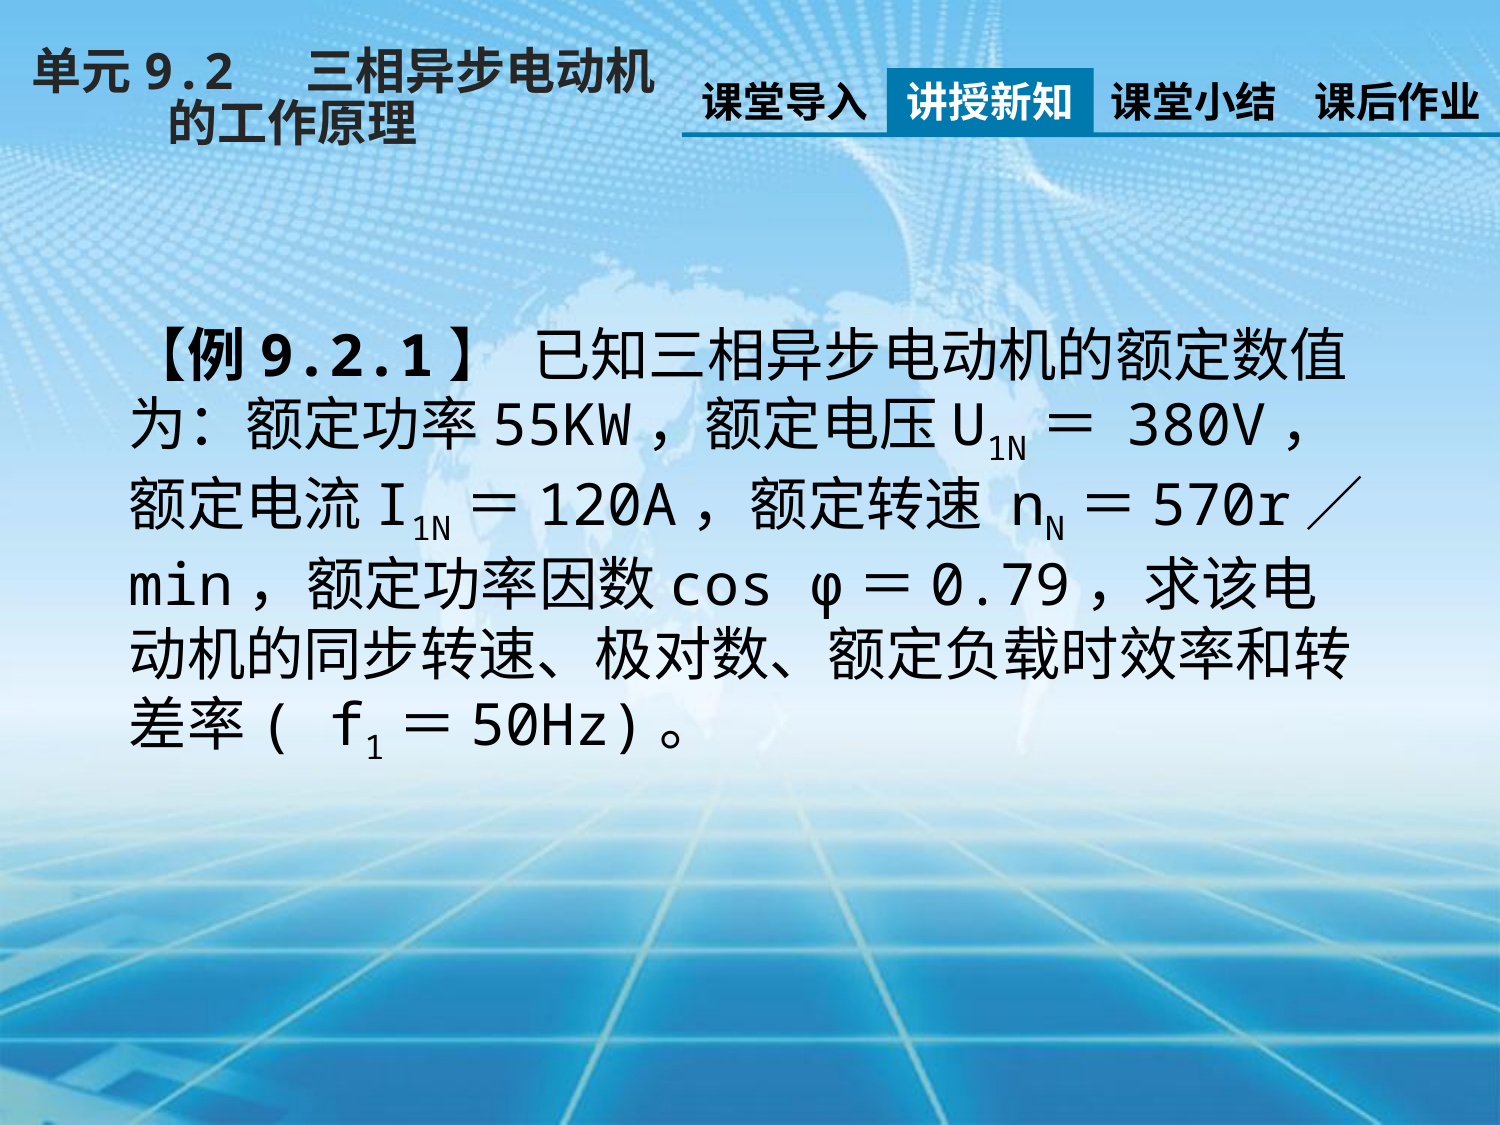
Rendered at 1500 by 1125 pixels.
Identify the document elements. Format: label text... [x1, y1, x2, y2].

text_box 【例9.2.1】 已知三相异步电动机的额定数值为：额定功率55KW，额定电压U1N＝ 380V，额定电流I1N＝120A，额定转速 nN＝570r／min，额定功率因数cos φ＝0.79，求该电动机的同步转速、极对数、额定负载时效率和转差率( f1＝50Hz)。 [114, 310, 1391, 774]
picture [0, 0, 1500, 1125]
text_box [16, 39, 1500, 160]
